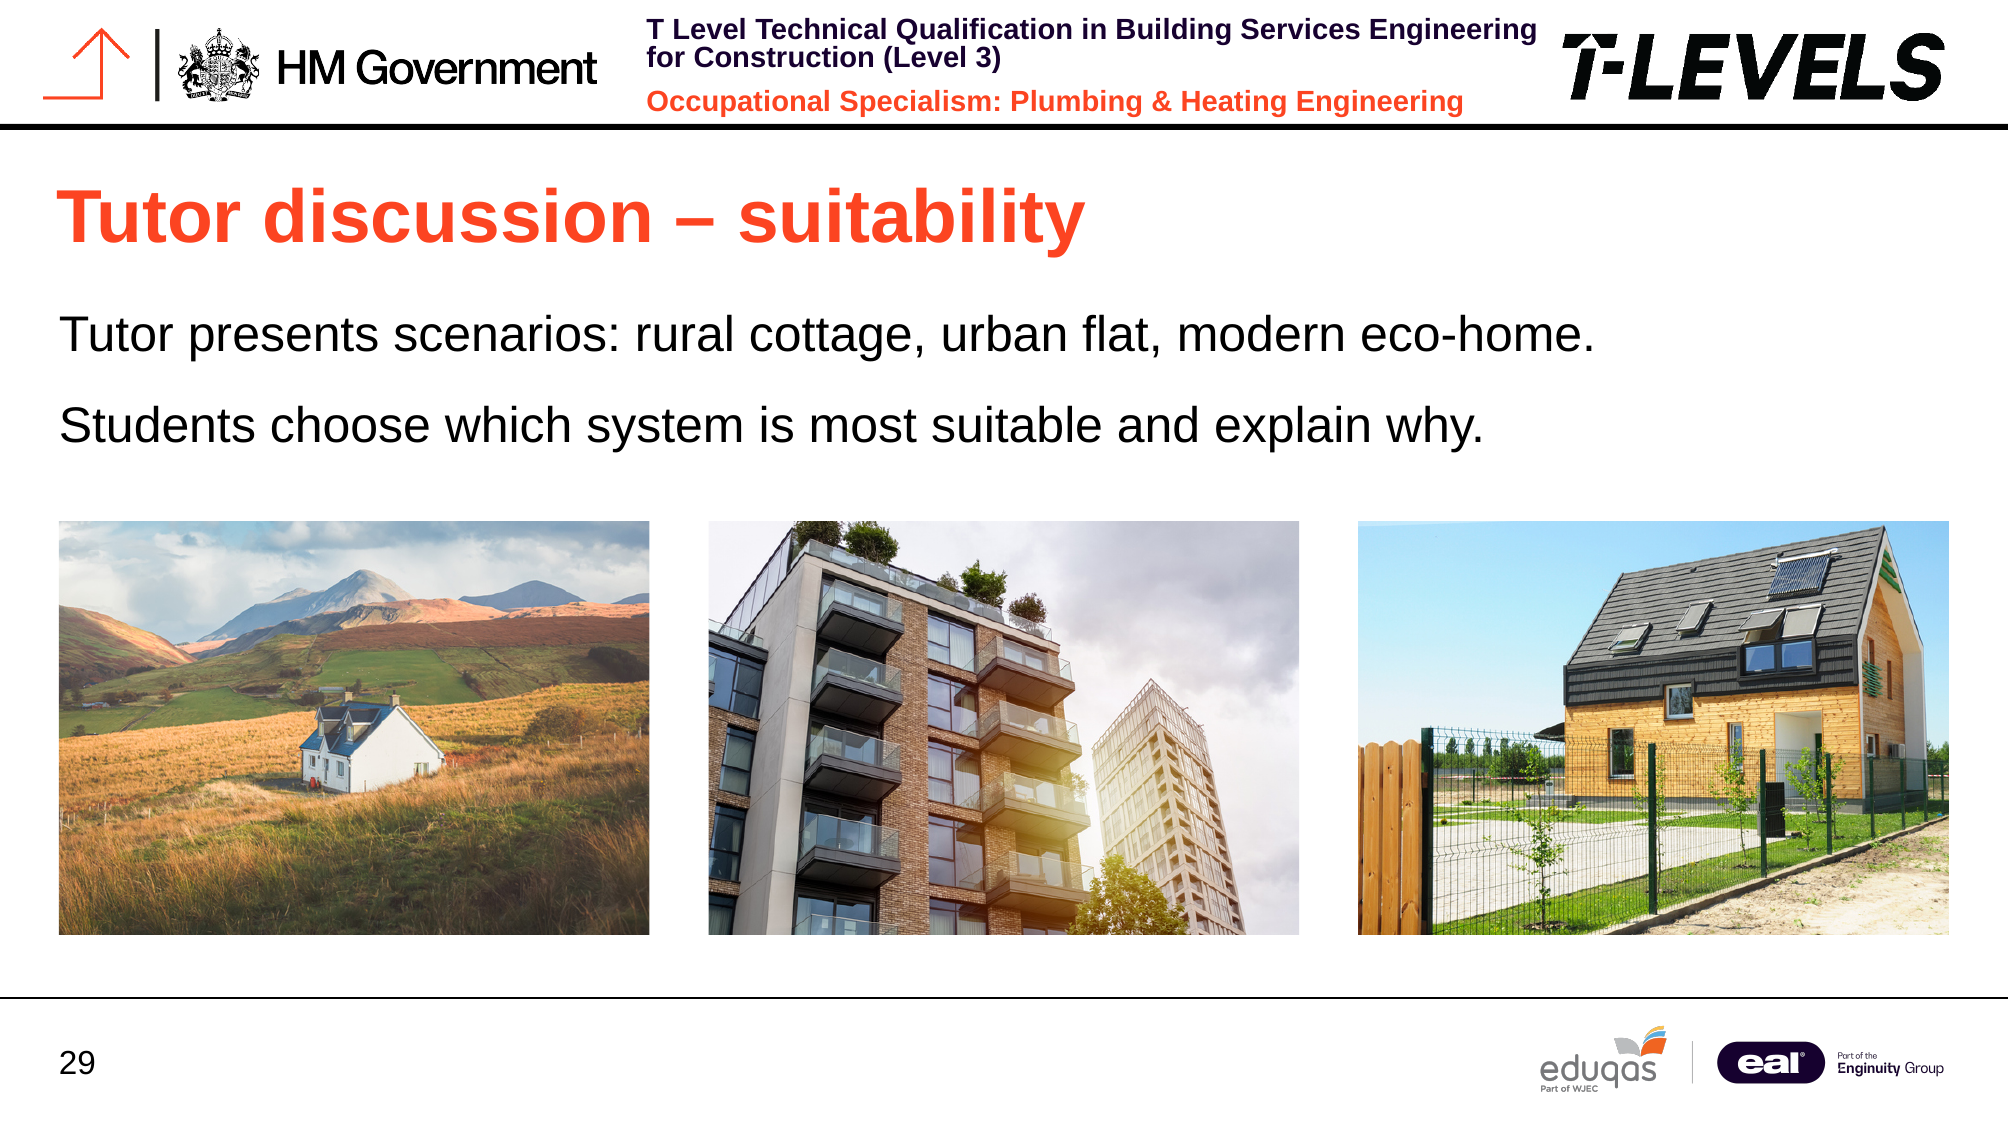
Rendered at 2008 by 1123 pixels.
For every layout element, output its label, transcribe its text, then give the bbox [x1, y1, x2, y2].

picture [708, 521, 1300, 935]
picture [1543, 25, 1964, 108]
picture [1535, 1021, 1949, 1097]
picture [58, 521, 650, 935]
picture [1357, 521, 1949, 935]
picture [155, 28, 597, 102]
list Tutor presents scenarios: rural cottage, urban flat, modern eco-home. Students choose which system is most suitable and explain why. [59, 295, 1949, 975]
picture [38, 27, 136, 100]
title Tutor discussion – suitability [41, 111, 1949, 314]
